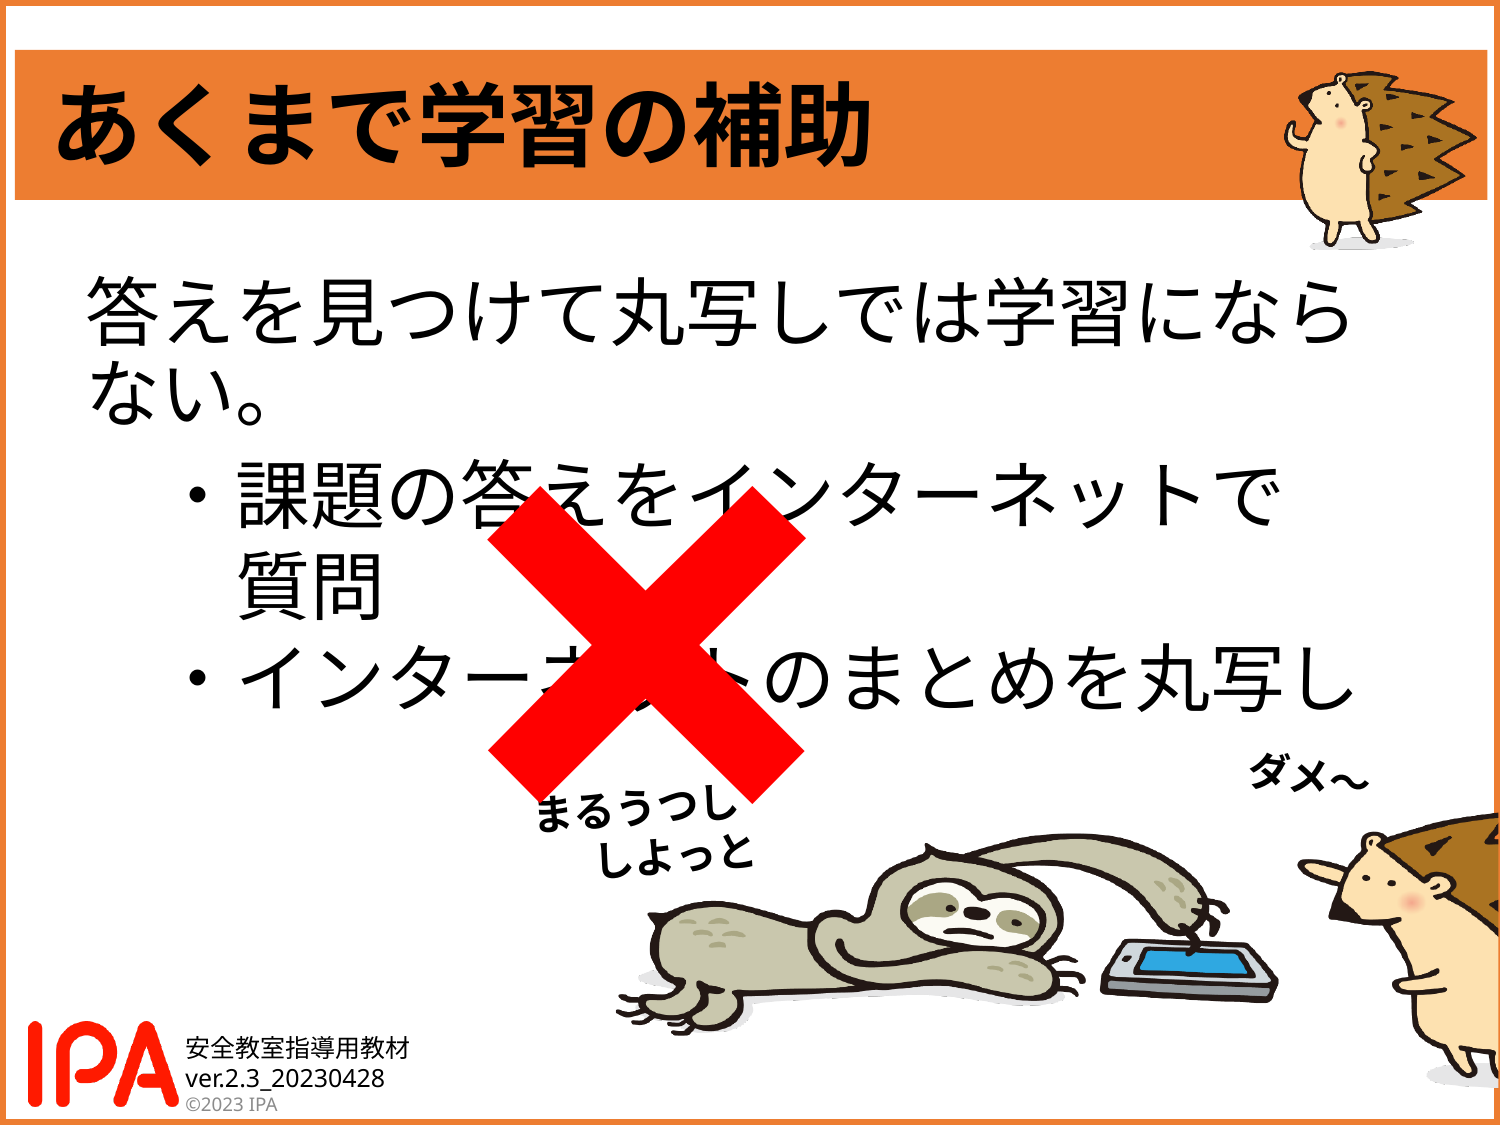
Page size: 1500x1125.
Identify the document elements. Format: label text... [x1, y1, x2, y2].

list 答えを見つけて丸写しでは学習にならない。 ・課題の答えをインターネットで 質問 ・インターネットのまとめを丸写し [70, 268, 427, 603]
picture [615, 724, 1499, 1089]
picture [28, 1021, 179, 1107]
picture [1284, 71, 1477, 250]
text_box × [427, 174, 1020, 1049]
title あくまで学習の補助 [35, 65, 1341, 195]
list 答えを見つけて丸写しでは学習にならない。 ・課題の答えをインターネットで 質問 ・インターネットのまとめを丸写し [1020, 268, 1437, 603]
